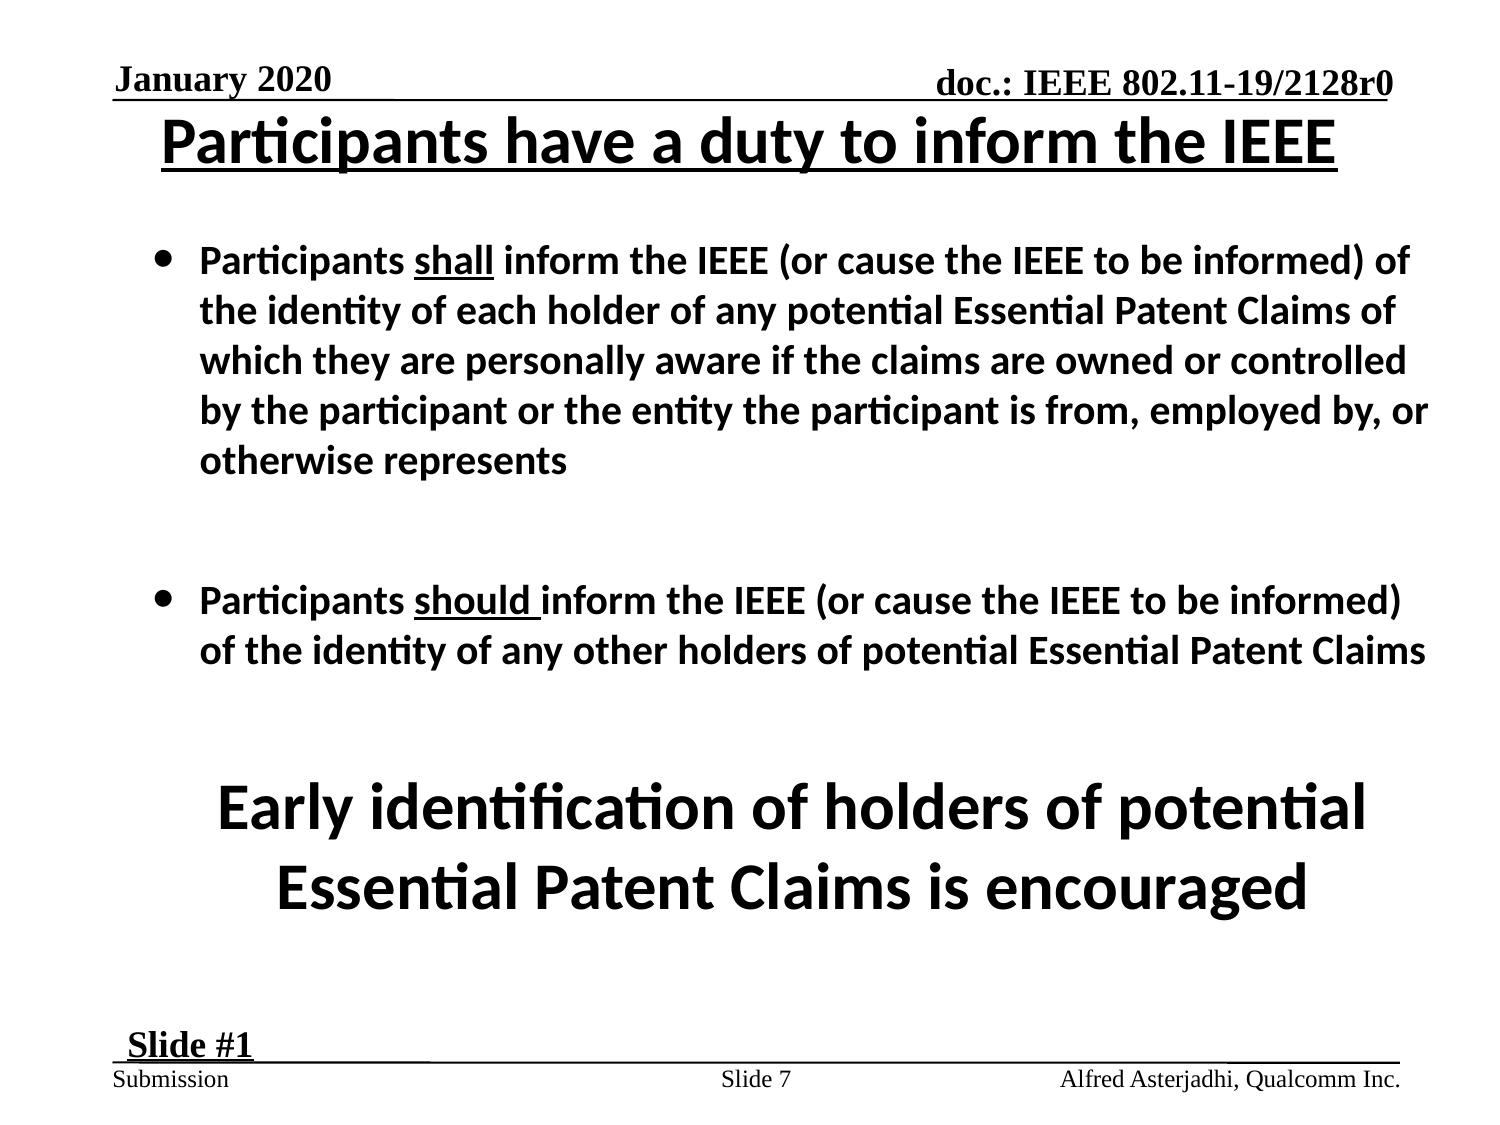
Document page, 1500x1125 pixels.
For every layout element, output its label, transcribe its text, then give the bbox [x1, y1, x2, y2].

slide_number Slide 7 [712, 1061, 800, 1123]
text_box Slide #1 [112, 1012, 269, 1073]
title Participants have a duty to inform the IEEE [112, 112, 1388, 163]
footer Alfred Asterjadhi, Qualcomm Inc. [878, 1061, 1402, 1093]
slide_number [114, 54, 493, 100]
list Participants shall inform the IEEE (or cause the IEEE to be informed) of the identity of each holder of any potential Essential Patent Claims of which they are personally aware if the claims are owned or controlled by the participant or the entity the participant is from, employed by, or otherwise represents Participants should inform the IEEE (or cause the IEEE to be informed) of the identity of any other holders of potential Essential Patent Claims Early identification of holders of potential Essential Patent Claims is encouraged [62, 224, 1451, 901]
